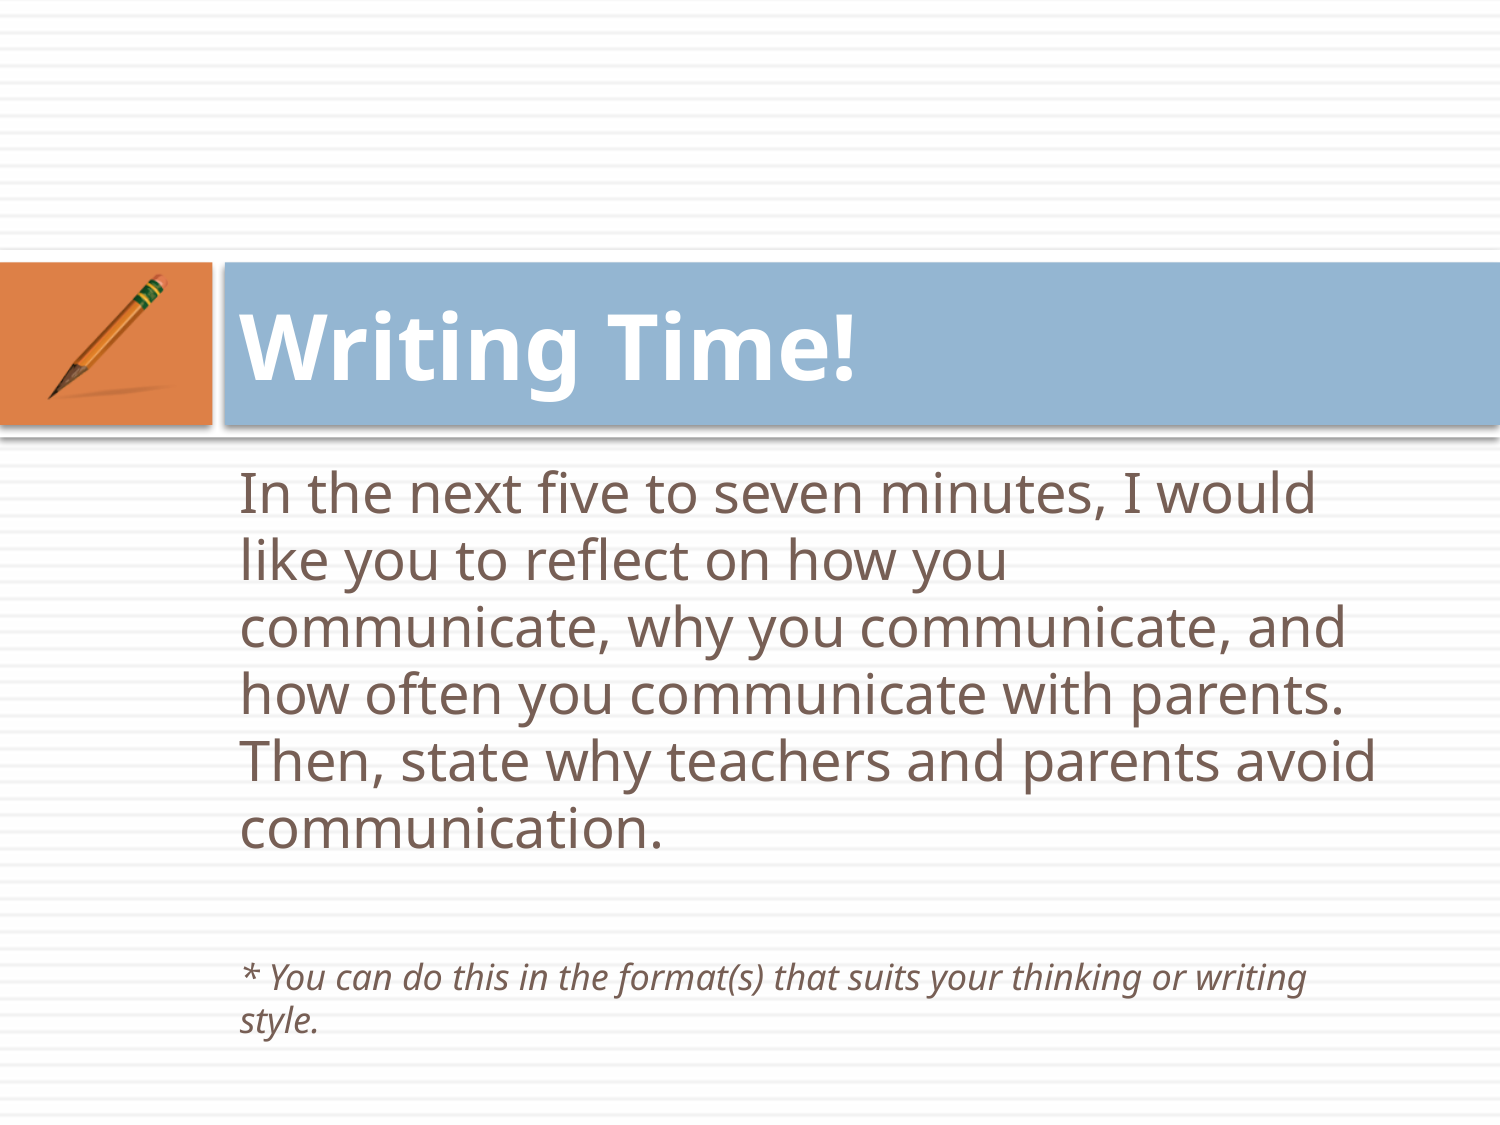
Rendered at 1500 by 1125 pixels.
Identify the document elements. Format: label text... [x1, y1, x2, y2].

title Writing Time! [225, 262, 1475, 425]
list In the next five to seven minutes, I would like you to reflect on how you communicate, why you communicate, and how often you communicate with parents. Then, state why teachers and parents avoid communication. * You can do this in the format(s) that suits your thinking or writing style. [225, 450, 1394, 1050]
picture [24, 249, 201, 426]
